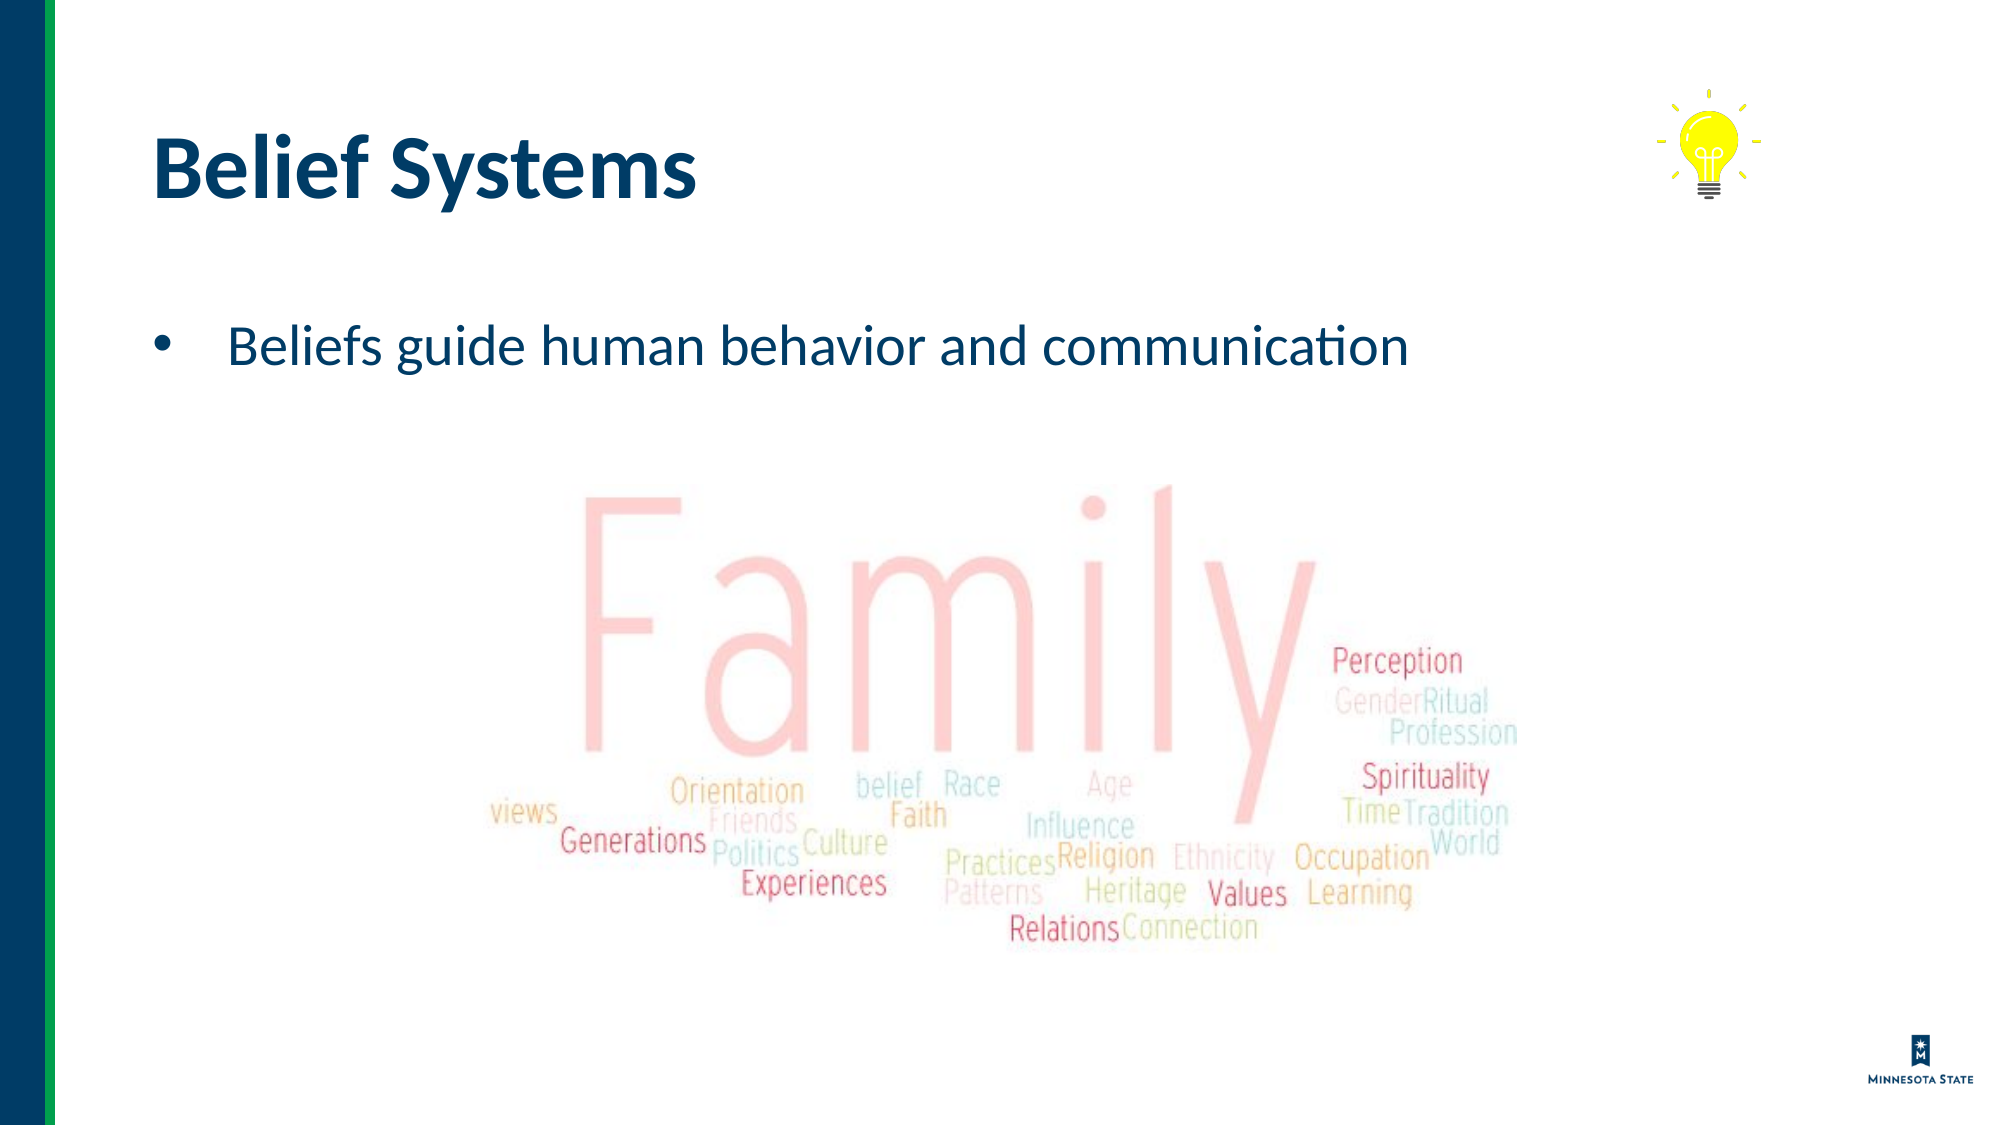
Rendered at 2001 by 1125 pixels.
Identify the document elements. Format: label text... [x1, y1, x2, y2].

title Belief Systems [137, 59, 1863, 278]
picture [483, 484, 1517, 1125]
picture [1628, 59, 1791, 222]
picture [1823, 1028, 2001, 1095]
list Beliefs guide human behavior and communication [137, 299, 1863, 1014]
